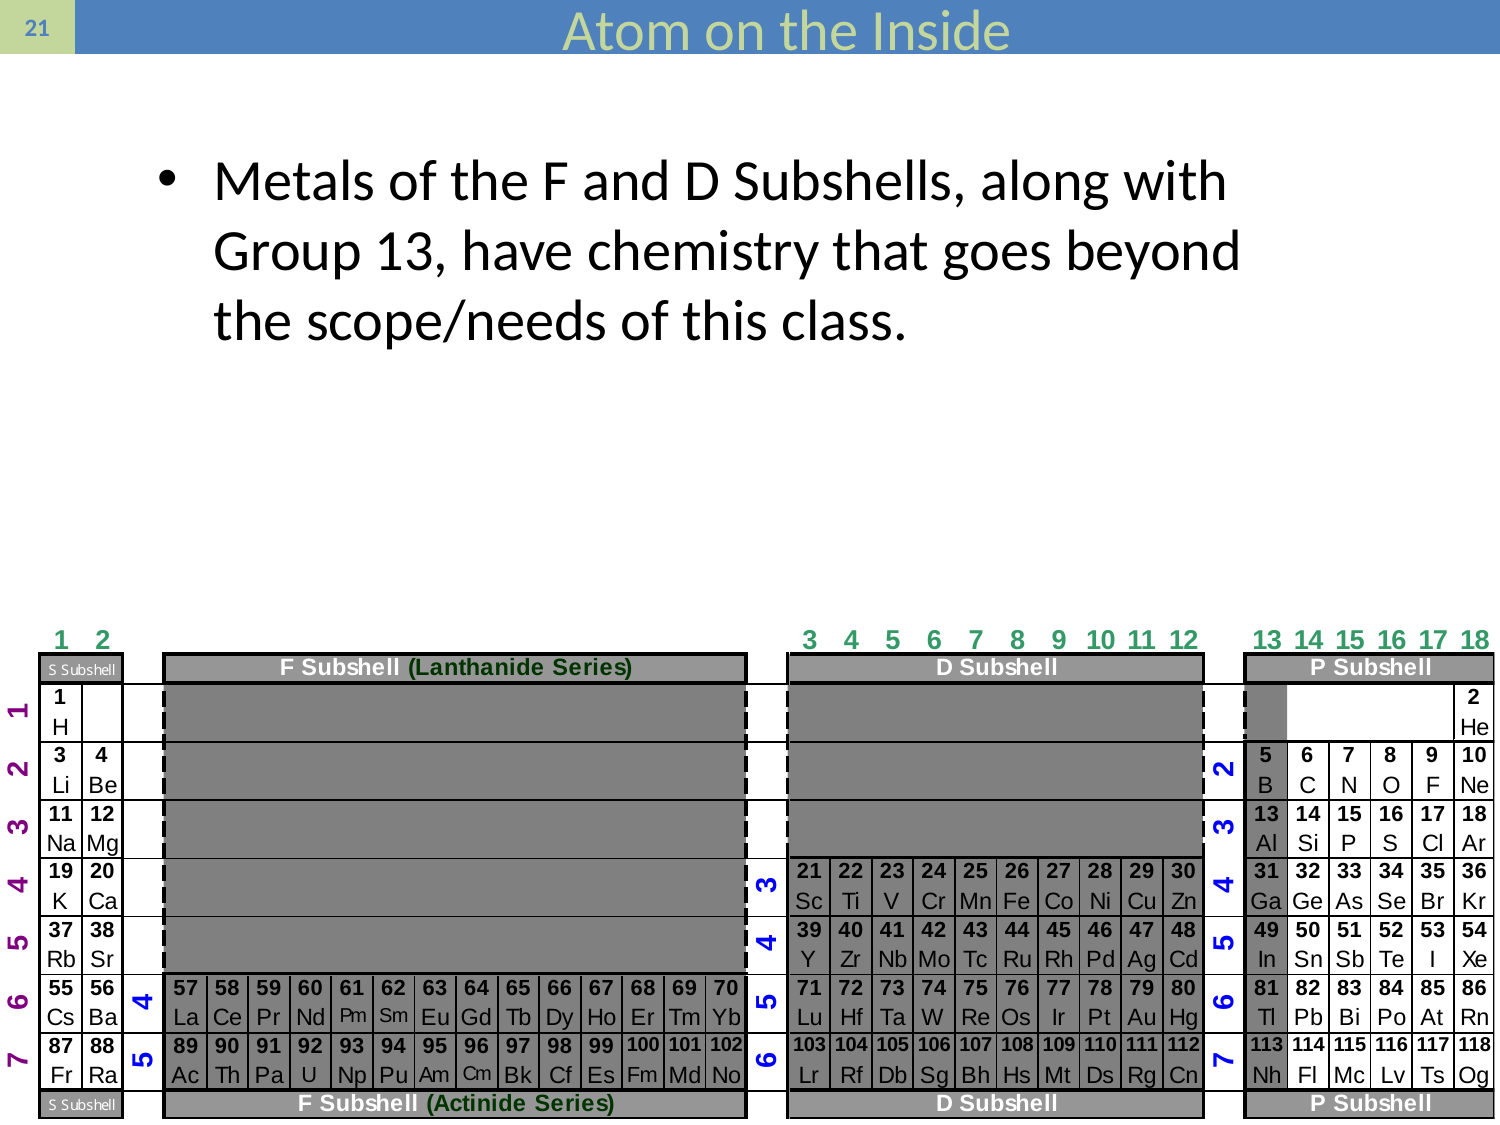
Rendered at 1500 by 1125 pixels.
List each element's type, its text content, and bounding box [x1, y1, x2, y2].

text_box Metals of the F and D Subshells, along with Group 13, have chemistry that goes beyond the scope/needs of this class. [143, 134, 1349, 360]
title Atom on the Inside [75, 0, 1500, 54]
picture [3, 624, 1497, 1121]
